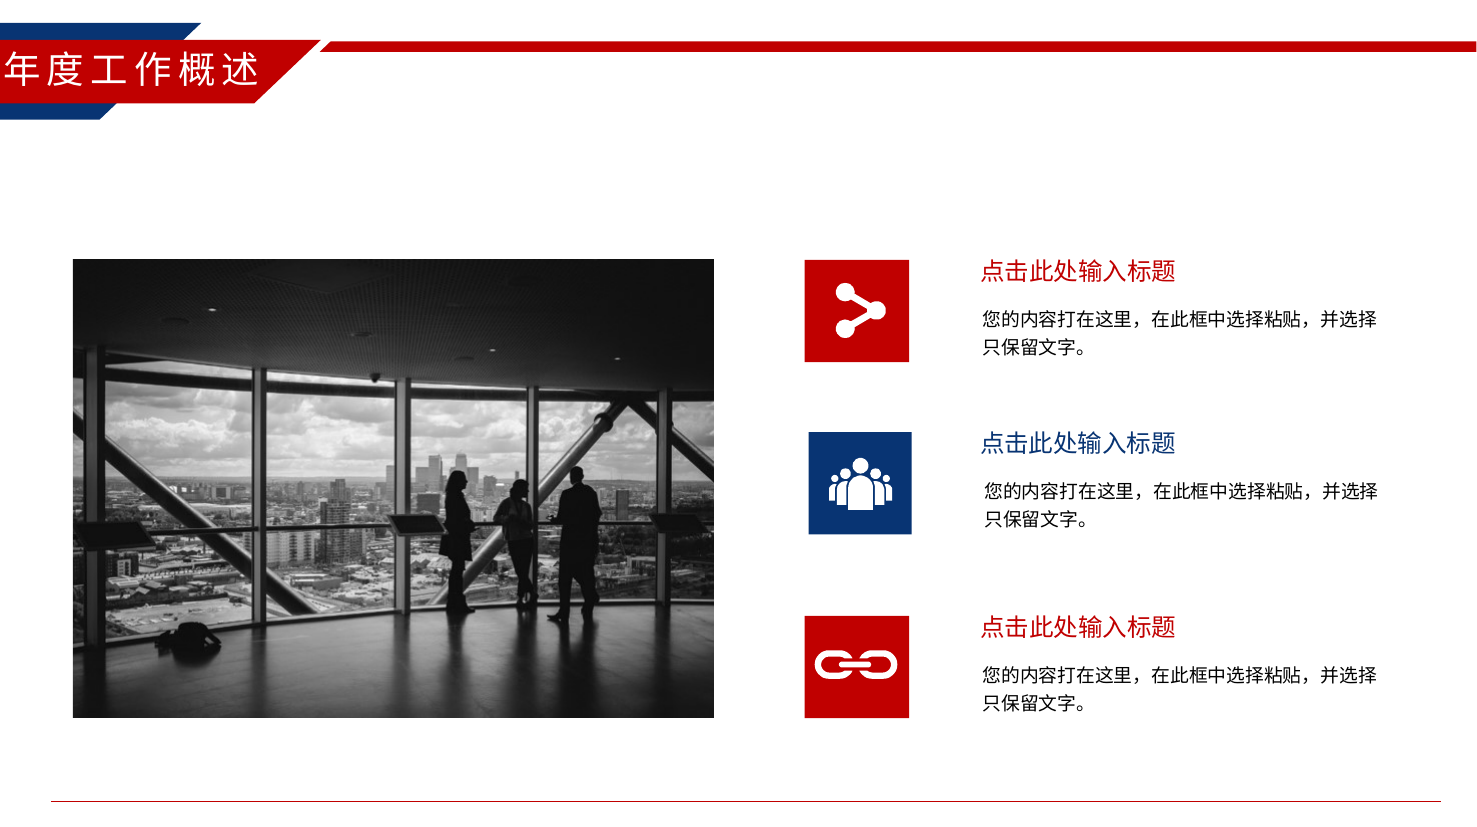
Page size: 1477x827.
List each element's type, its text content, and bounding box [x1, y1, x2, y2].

text_box [0, 99, 261, 105]
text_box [808, 420, 1399, 537]
text_box [0, 105, 117, 121]
text_box 年度工作概述 [0, 38, 414, 99]
text_box [72, 259, 715, 719]
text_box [804, 248, 1403, 365]
text_box [0, 21, 204, 38]
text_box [804, 604, 1403, 721]
text_box [414, 40, 1477, 54]
